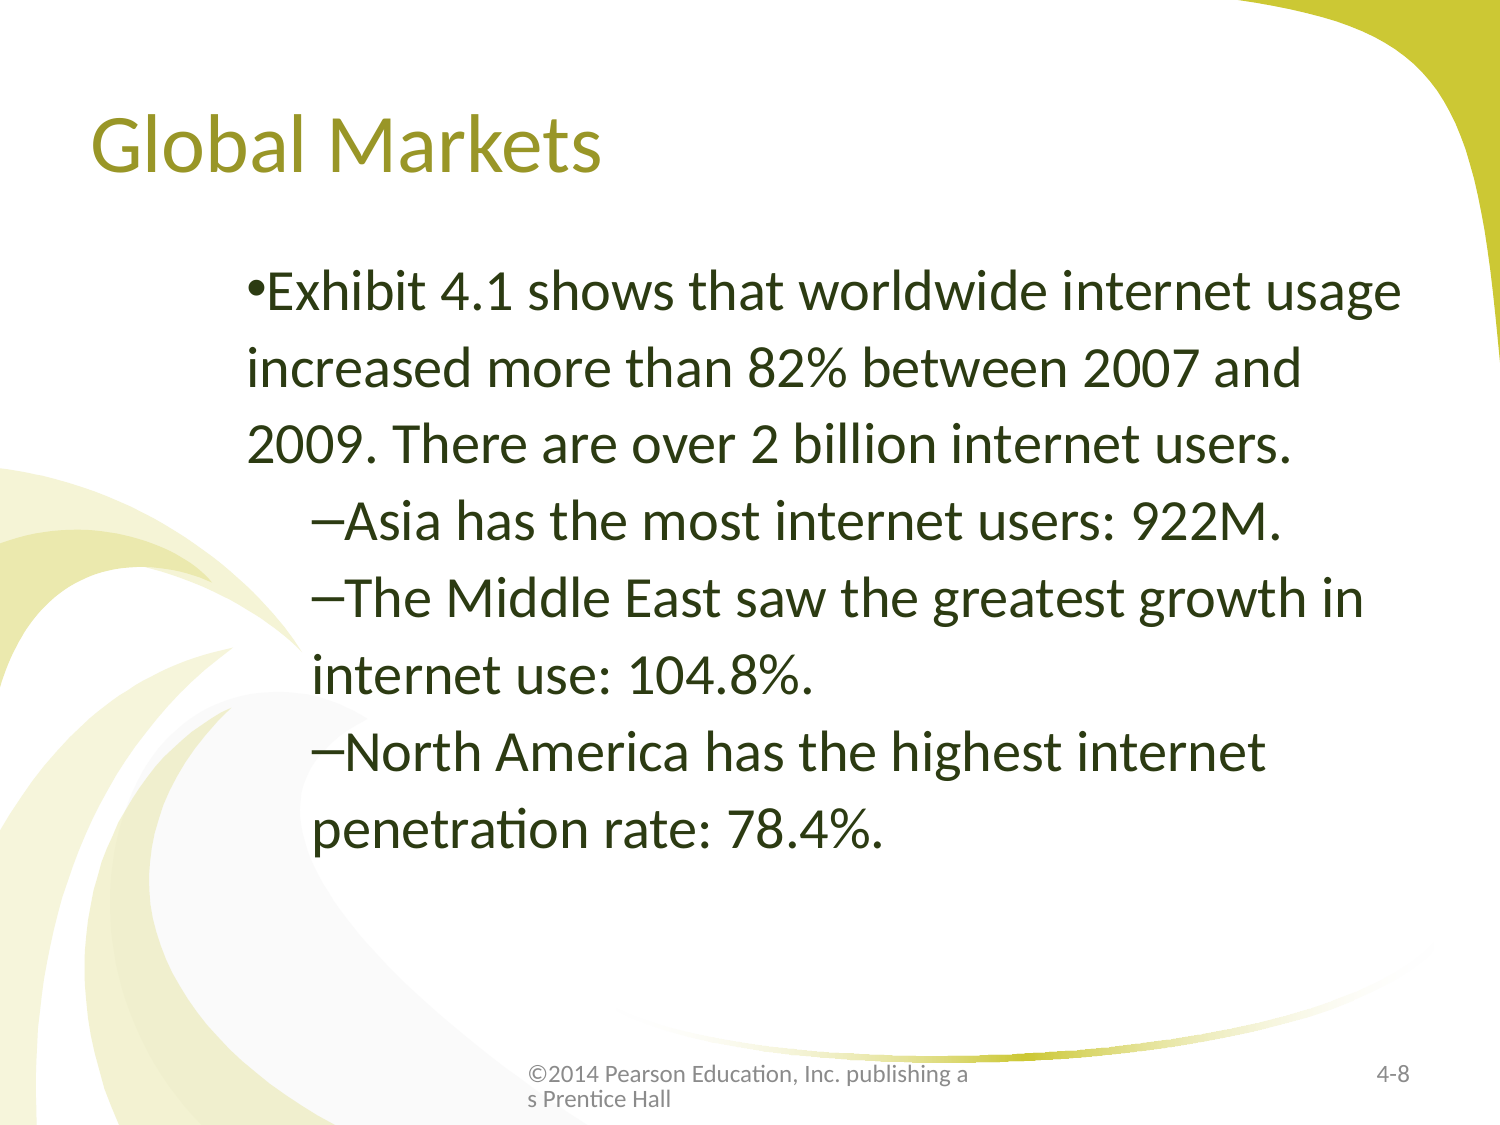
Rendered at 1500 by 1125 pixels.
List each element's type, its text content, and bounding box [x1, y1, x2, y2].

title Global Markets [75, 45, 1425, 233]
list Exhibit 4.1 shows that worldwide internet usage increased more than 82% between 2007 and 2009. There are over 2 billion internet users. Asia has the most internet users: 922M. The Middle East saw the greatest growth in internet use: 104.8%. North America has the highest internet penetration rate: 78.4%. [174, 237, 1425, 1005]
footer ©2014 Pearson Education, Inc. publishing as Prentice Hall [512, 1042, 988, 1103]
slide_number 4-8 [1074, 1042, 1425, 1103]
